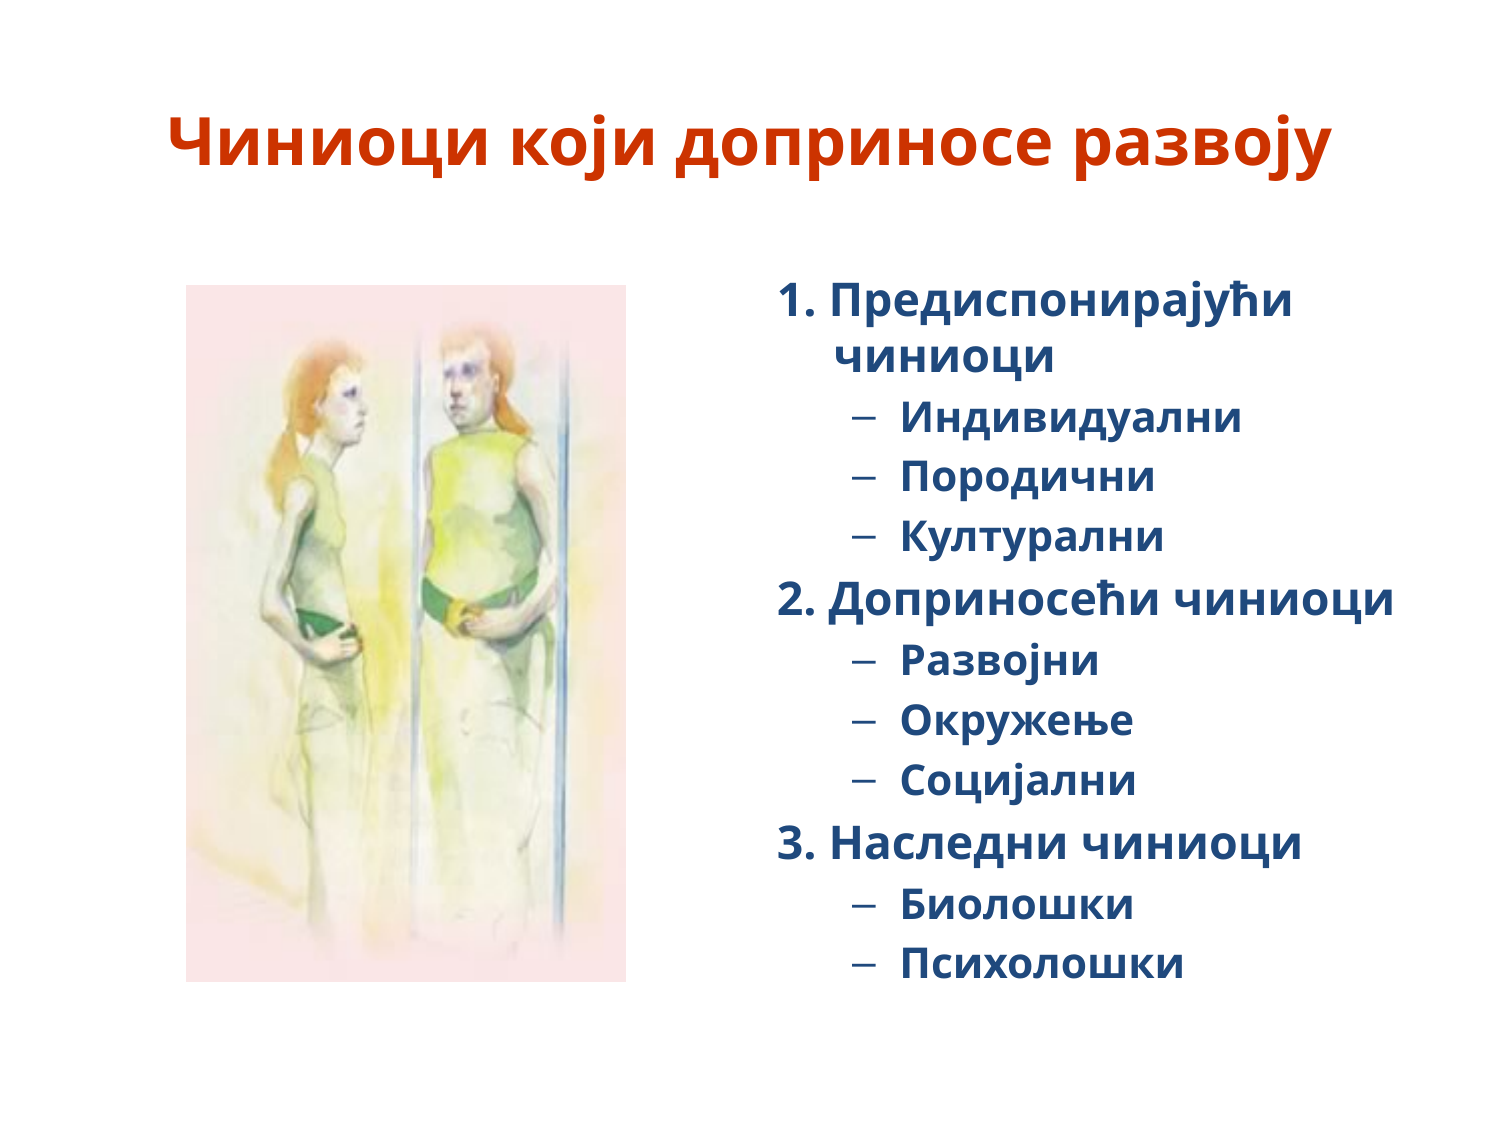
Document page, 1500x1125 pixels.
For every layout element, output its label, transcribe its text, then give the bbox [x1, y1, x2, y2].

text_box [186, 285, 627, 982]
list 1. Предиспонирајући чиниоци Индивидуални Породични Културални 2. Доприносећи чиниоци Развојни Окружење Социјални 3. Наследни чиниоци Биолошки Психолошки [761, 262, 1425, 1005]
title Чиниоци који доприносе развоју [75, 45, 1425, 233]
